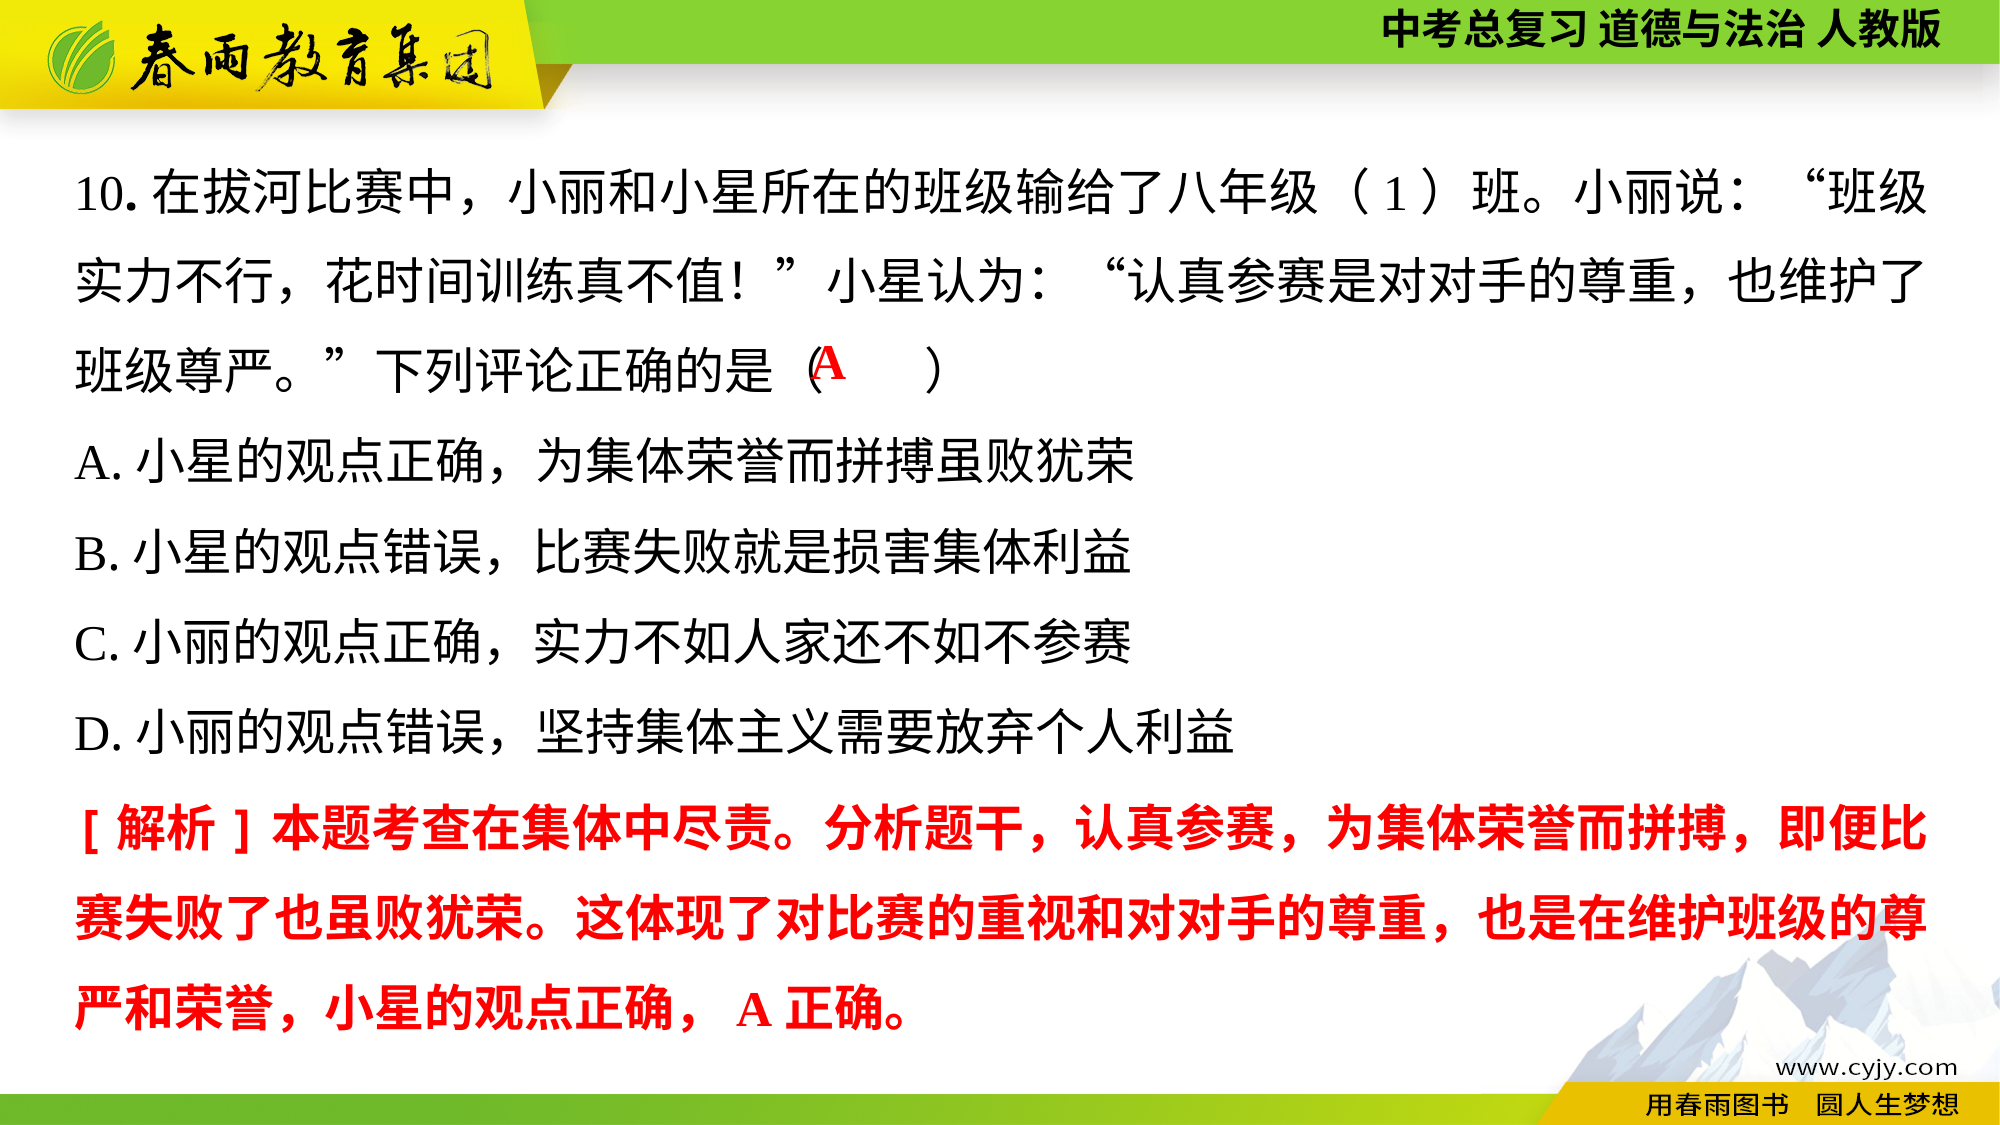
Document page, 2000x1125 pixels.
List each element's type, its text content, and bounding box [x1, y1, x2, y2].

list 10.在拔河比赛中，小丽和小星所在的班级输给了八年级（1）班。小丽说：“班级实力不行，花时间训练真不值！”小星认为：“认真参赛是对对手的尊重，也维护了班级尊严。”下列评论正确的是（ ） A.小星的观点正确，为集体荣誉而拼搏虽败犹荣 B.小星的观点错误，比赛失败就是损害集体利益 C.小丽的观点正确，实力不如人家还不如不参赛 D.小丽的观点错误，坚持集体主义需要放弃个人利益 [59, 122, 1944, 758]
picture [0, 0, 2000, 1125]
text_box A [795, 321, 862, 397]
text_box [解析]本题考查在集体中尽责。分析题干，认真参赛，为集体荣誉而拼搏，即便比赛失败了也虽败犹荣。这体现了对比赛的重视和对对手的尊重，也是在维护班级的尊严和荣誉，小星的观点正确，A正确。 [59, 758, 1944, 1044]
